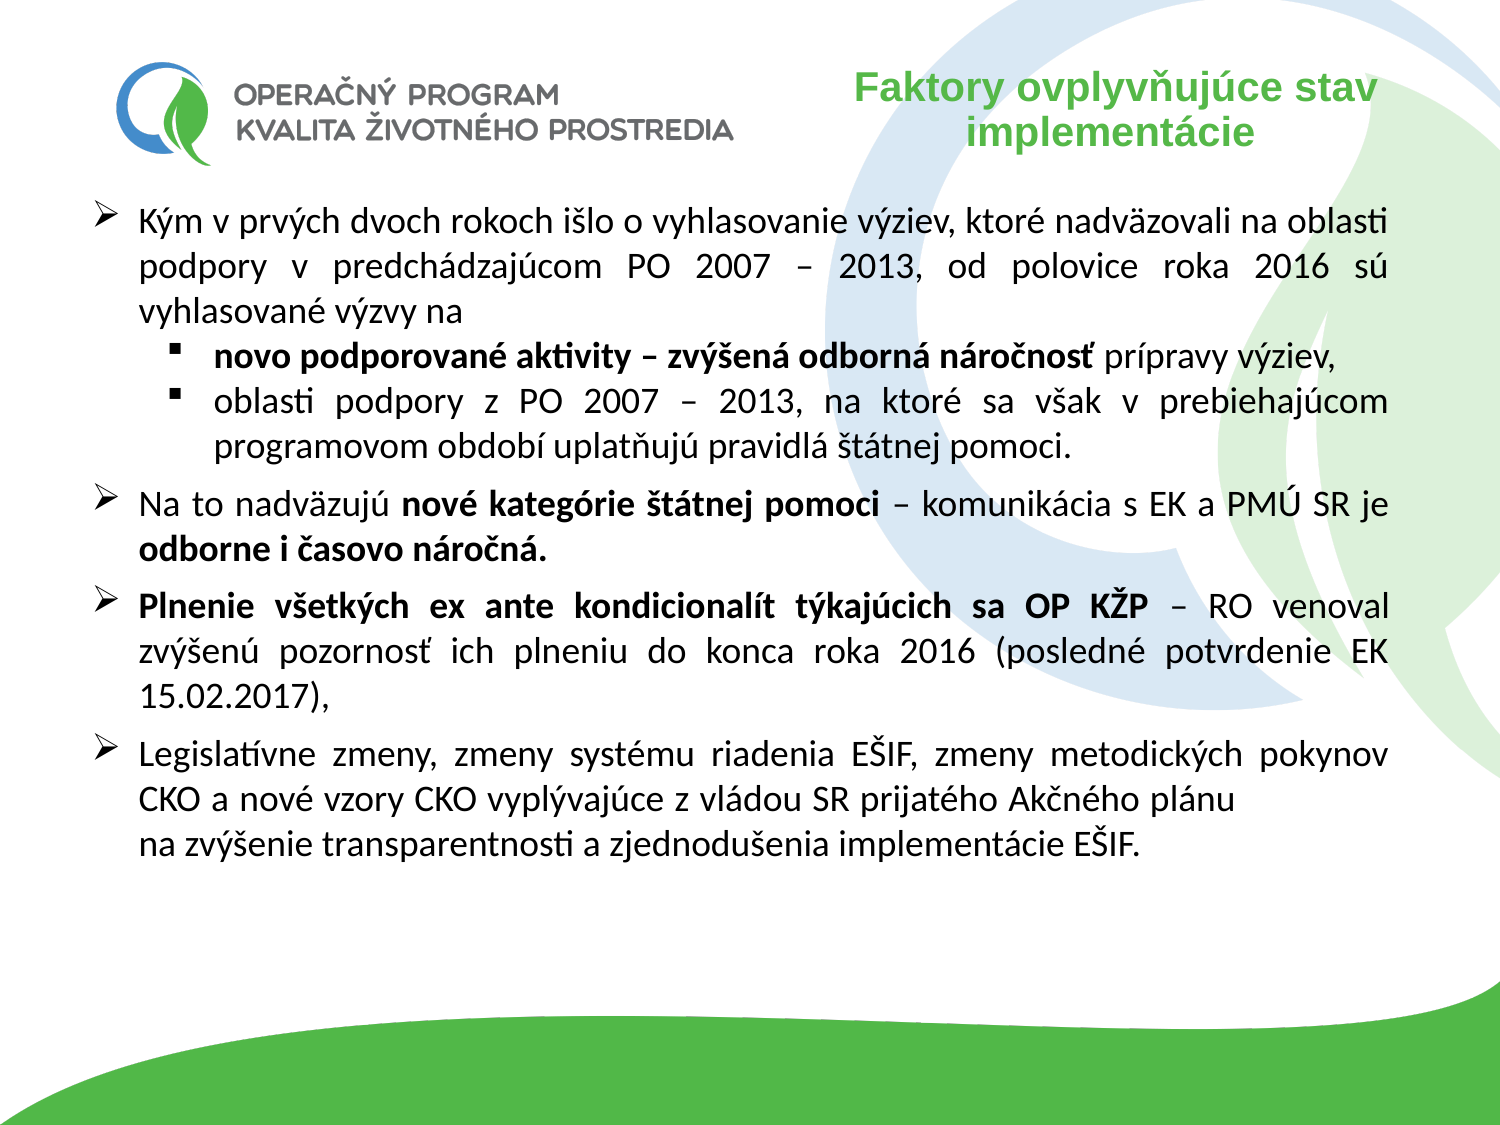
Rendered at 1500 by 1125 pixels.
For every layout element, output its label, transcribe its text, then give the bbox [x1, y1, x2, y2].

picture [0, 0, 1500, 1125]
text_box Kým v prvých dvoch rokoch išlo o vyhlasovanie výziev, ktoré nadväzovali na oblasti podpory v predchádzajúcom PO 2007 – 2013, od polovice roka 2016 sú vyhlasované výzvy na novo podporované aktivity – zvýšená odborná náročnosť prípravy výziev, oblasti podpory z PO 2007 – 2013, na ktoré sa však v prebiehajúcom programovom období uplatňujú pravidlá štátnej pomoci. Na to nadväzujú nové kategórie štátnej pomoci – komunikácia s EK a PMÚ SR je odborne i časovo náročná. Plnenie všetkých ex ante kondicionalít týkajúcich sa OP KŽP – RO venoval zvýšenú pozornosť ich plneniu do konca roka 2016 (posledné potvrdenie EK 15.02.2017), Legislatívne zmeny, zmeny systému riadenia EŠIF, zmeny metodických pokynov CKO a nové vzory CKO vyplývajúce z vládou SR prijatého Akčného plánu na zvýšenie transparentnosti a zjednodušenia implementácie EŠIF. [76, 189, 1405, 917]
title Faktory ovplyvňujúce stav implementácie [763, 8, 1470, 213]
